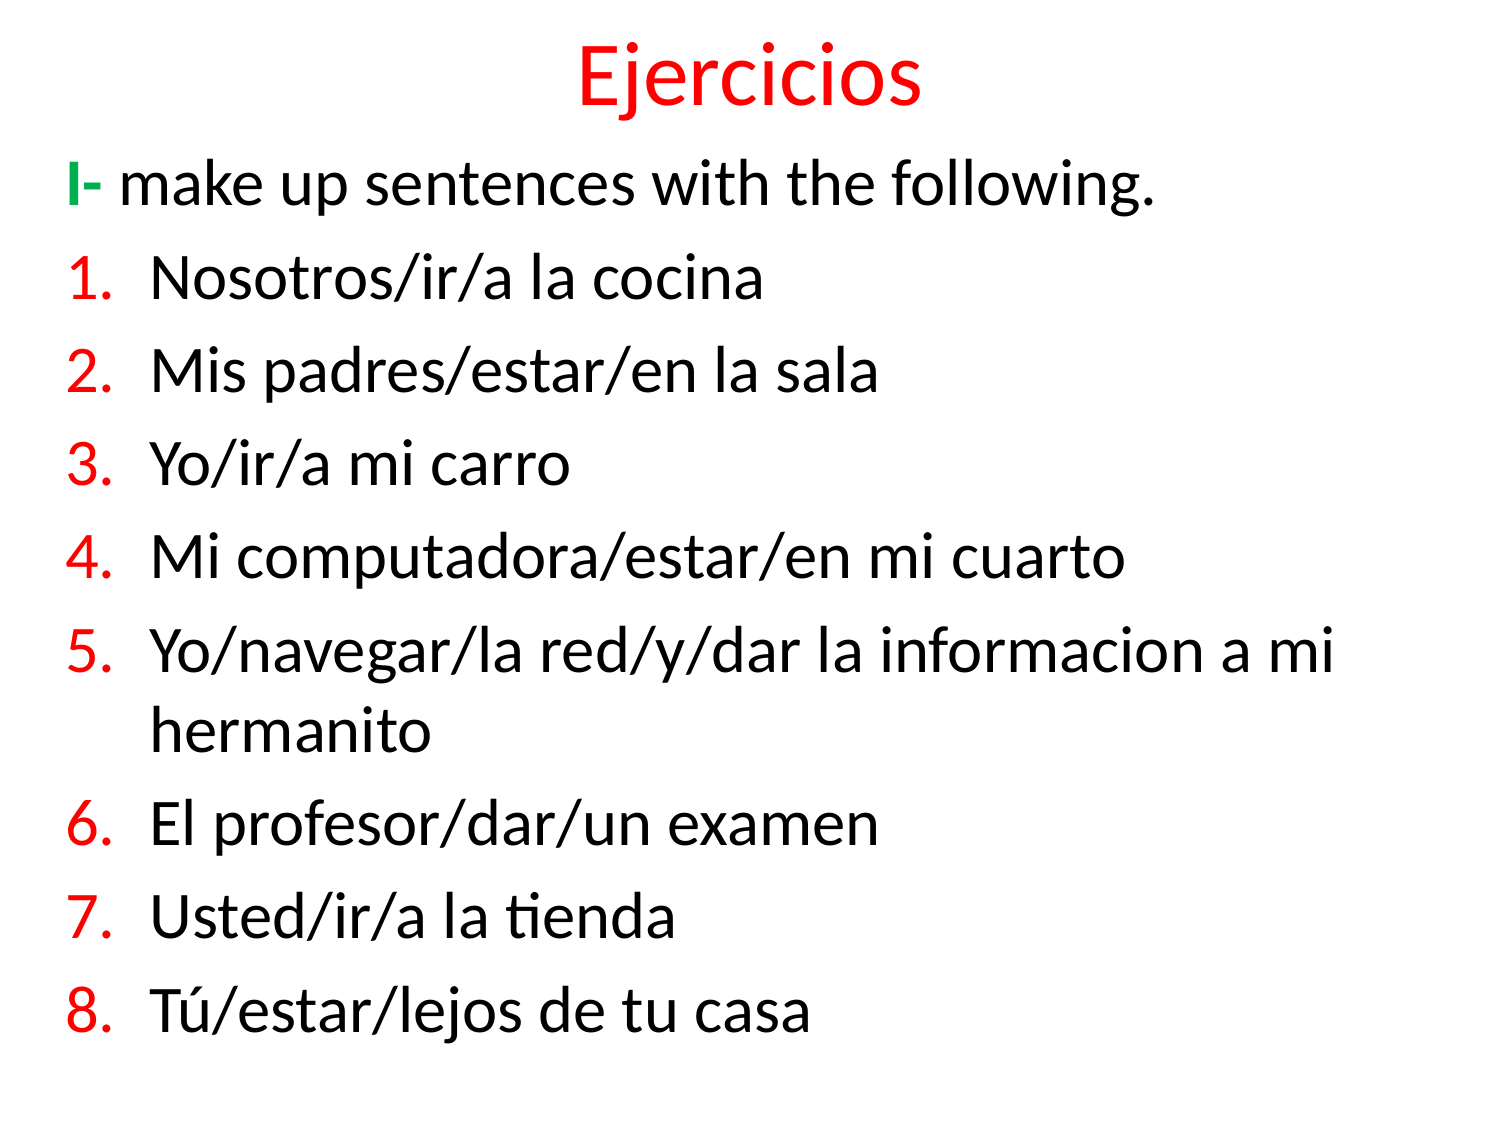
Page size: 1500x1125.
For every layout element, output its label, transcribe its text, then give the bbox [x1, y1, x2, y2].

list I- make up sentences with the following. Nosotros/ir/a la cocina Mis padres/estar/en la sala Yo/ir/a mi carro Mi computadora/estar/en mi cuarto Yo/navegar/la red/y/dar la informacion a mi hermanito El profesor/dar/un examen Usted/ir/a la tienda Tú/estar/lejos de tu casa [50, 131, 1475, 1086]
title Ejercicios [75, 0, 1425, 131]
